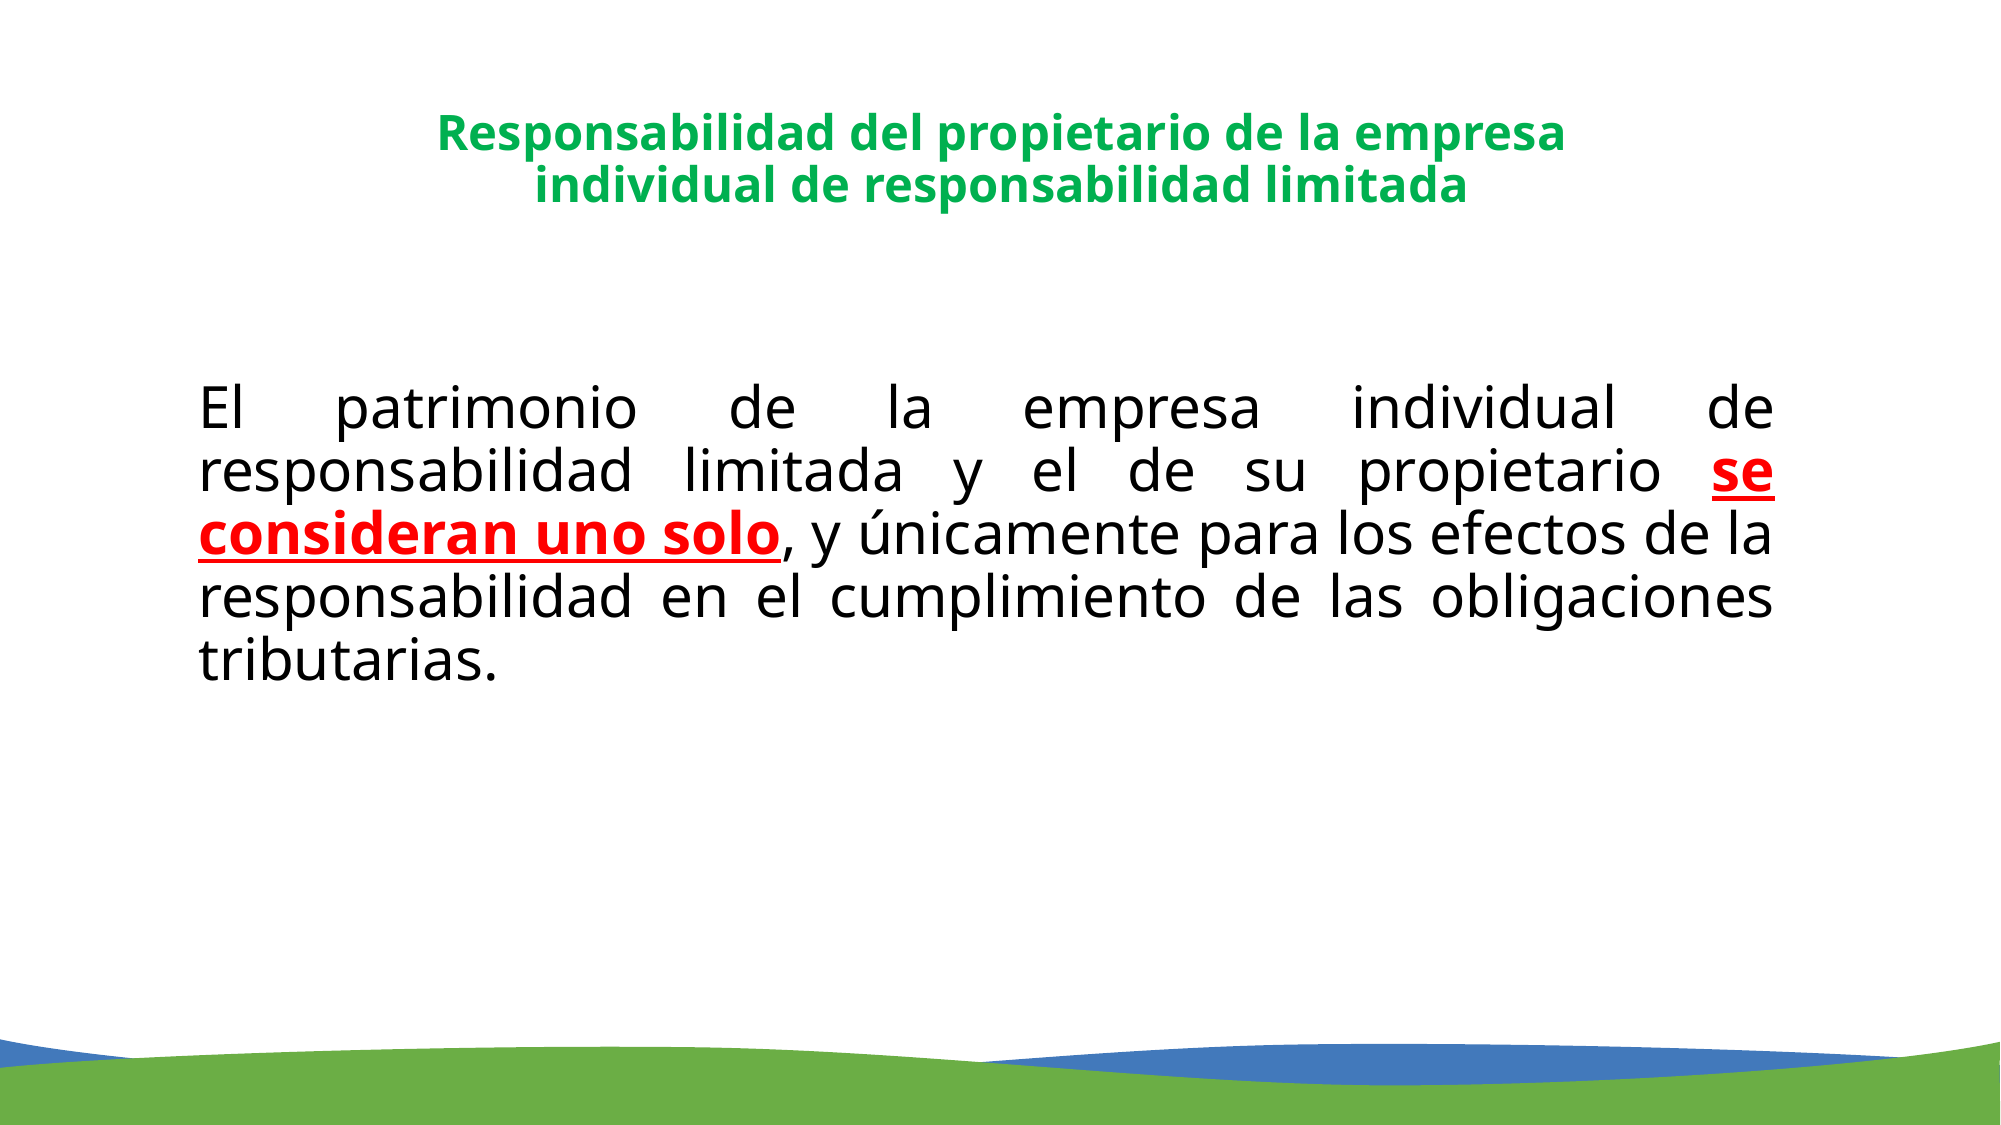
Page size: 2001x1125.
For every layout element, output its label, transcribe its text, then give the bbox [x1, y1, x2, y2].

title Responsabilidad del propietario de la empresa individual de responsabilidad limitada [391, 78, 1613, 244]
text_box El patrimonio de la empresa individual de responsabilidad limitada y el de su propietario se consideran uno solo, y únicamente para los efectos de la responsabilidad en el cumplimiento de las obligaciones tributarias. [153, 290, 1791, 1054]
